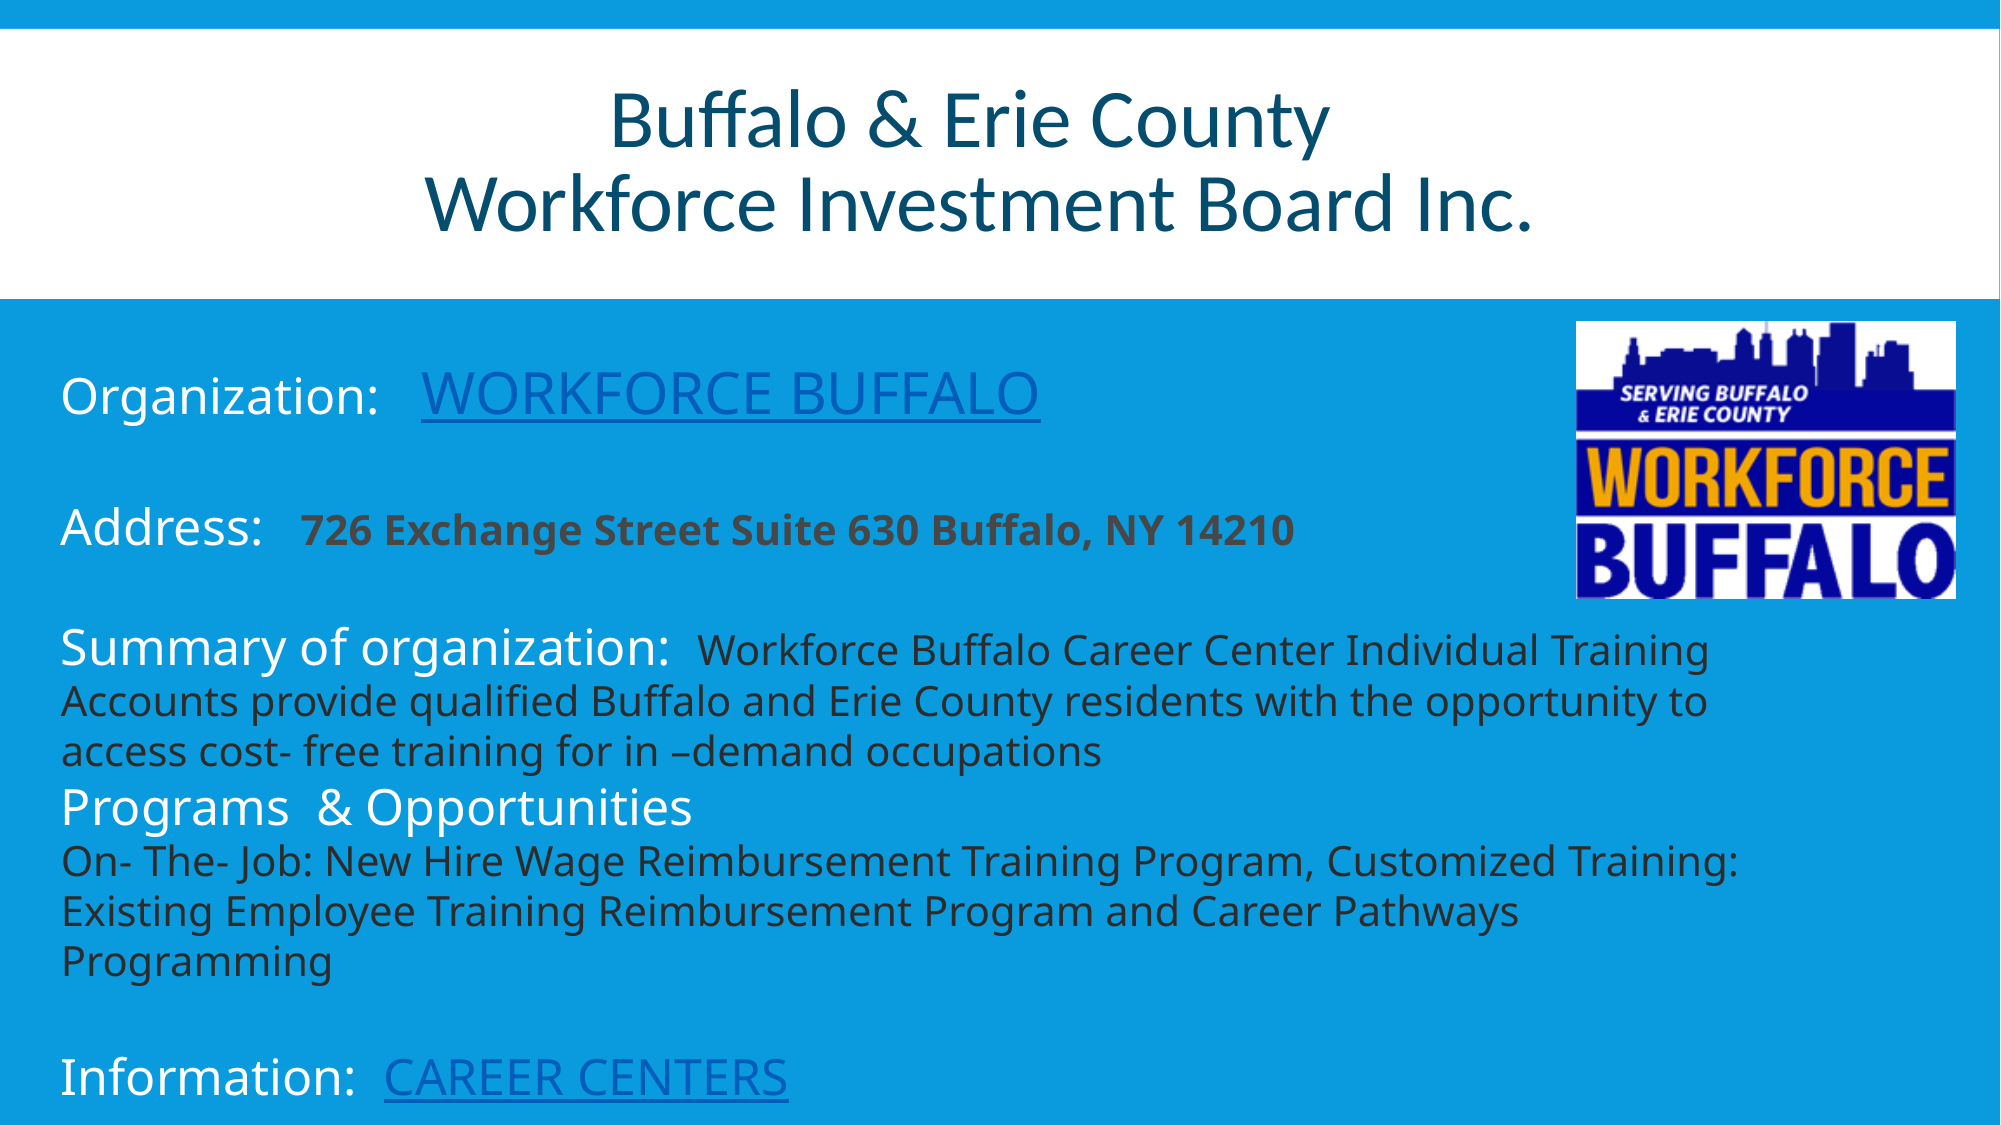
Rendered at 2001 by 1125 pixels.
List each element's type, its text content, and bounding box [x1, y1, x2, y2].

picture [1577, 322, 1955, 598]
table_header Buffalo & Erie County Workforce Investment Board Inc. [103, 78, 1858, 265]
text_box Organization: WORKFORCE BUFFALO Address: 726 Exchange Street Suite 630 Buffalo, NY 14210 Summary of organization: Workforce Buffalo Career Center Individual Training Accounts provide qualified Buffalo and Erie County residents with the opportunity to access cost- free training for in –demand occupations Programs & Opportunities On- The- Job: New Hire Wage Reimbursement Training Program, Customized Training: Existing Employee Training Reimbursement Program and Career Pathways Programming Information: CAREER CENTERS [45, 288, 1801, 1121]
